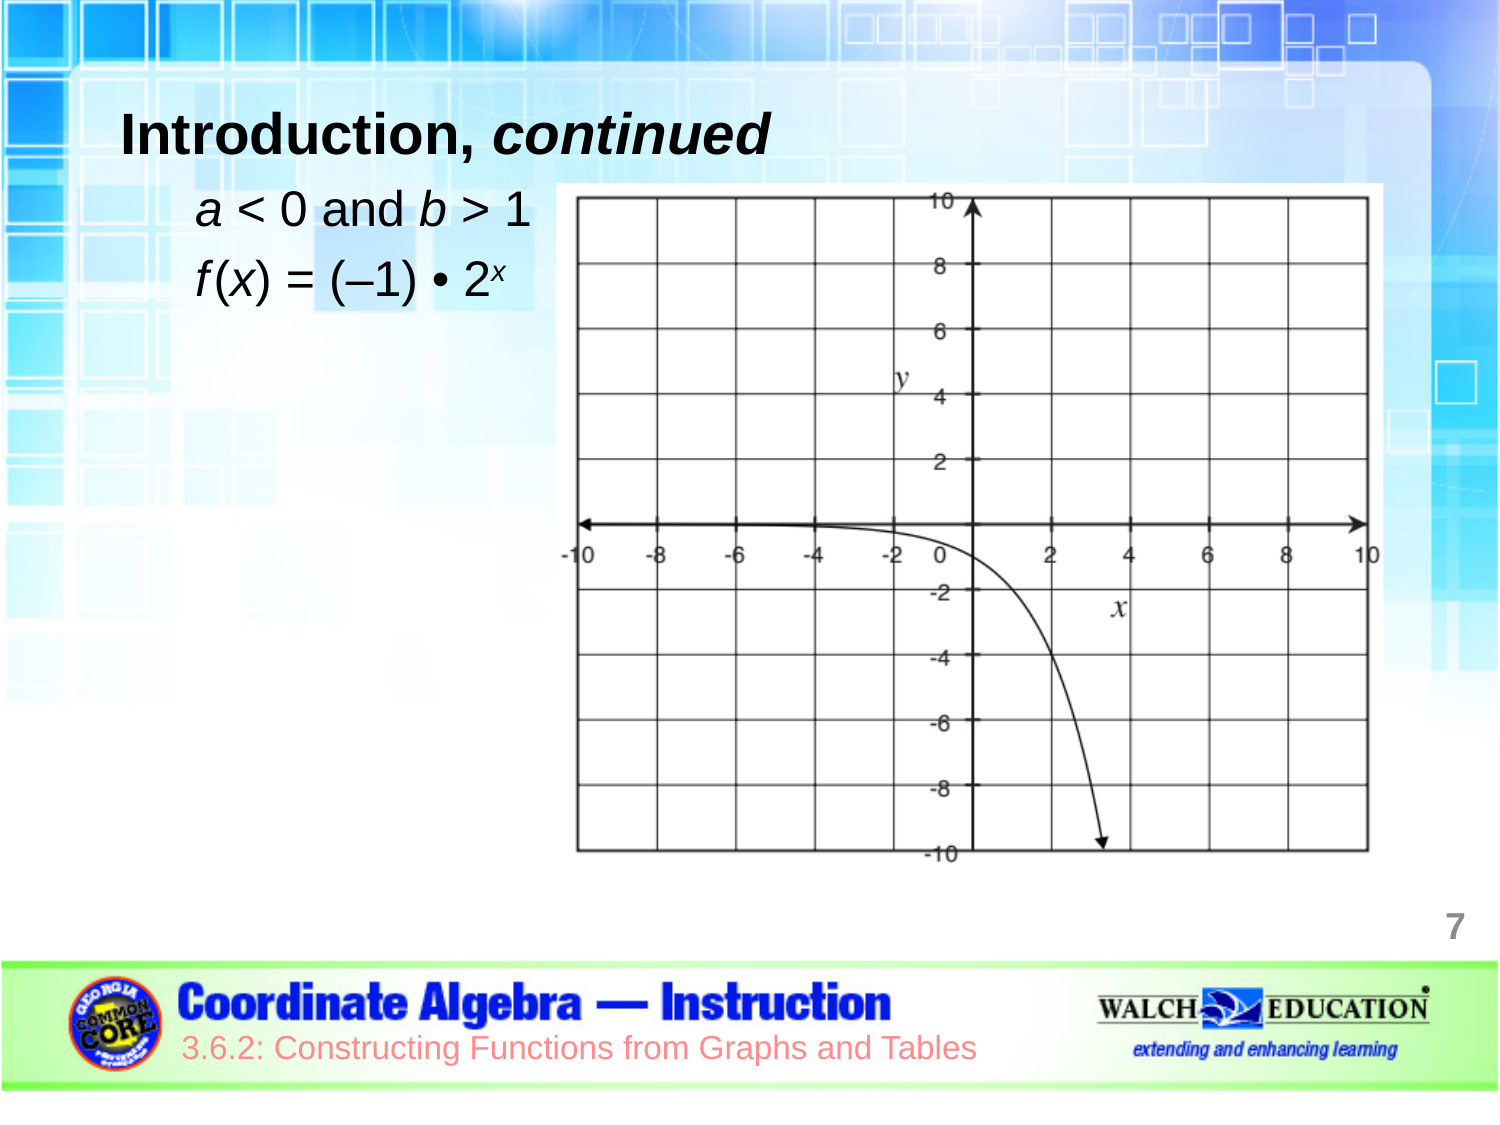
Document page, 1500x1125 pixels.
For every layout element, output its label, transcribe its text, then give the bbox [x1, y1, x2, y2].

slide_number 7 [1361, 901, 1481, 949]
footer 3.6.2: Constructing Functions from Graphs and Tables [166, 1024, 1080, 1069]
subtitle Introduction, continued a < 0 and b > 1 f (x) = (–1) • 2x [105, 88, 1411, 909]
picture [1, 0, 1500, 1091]
